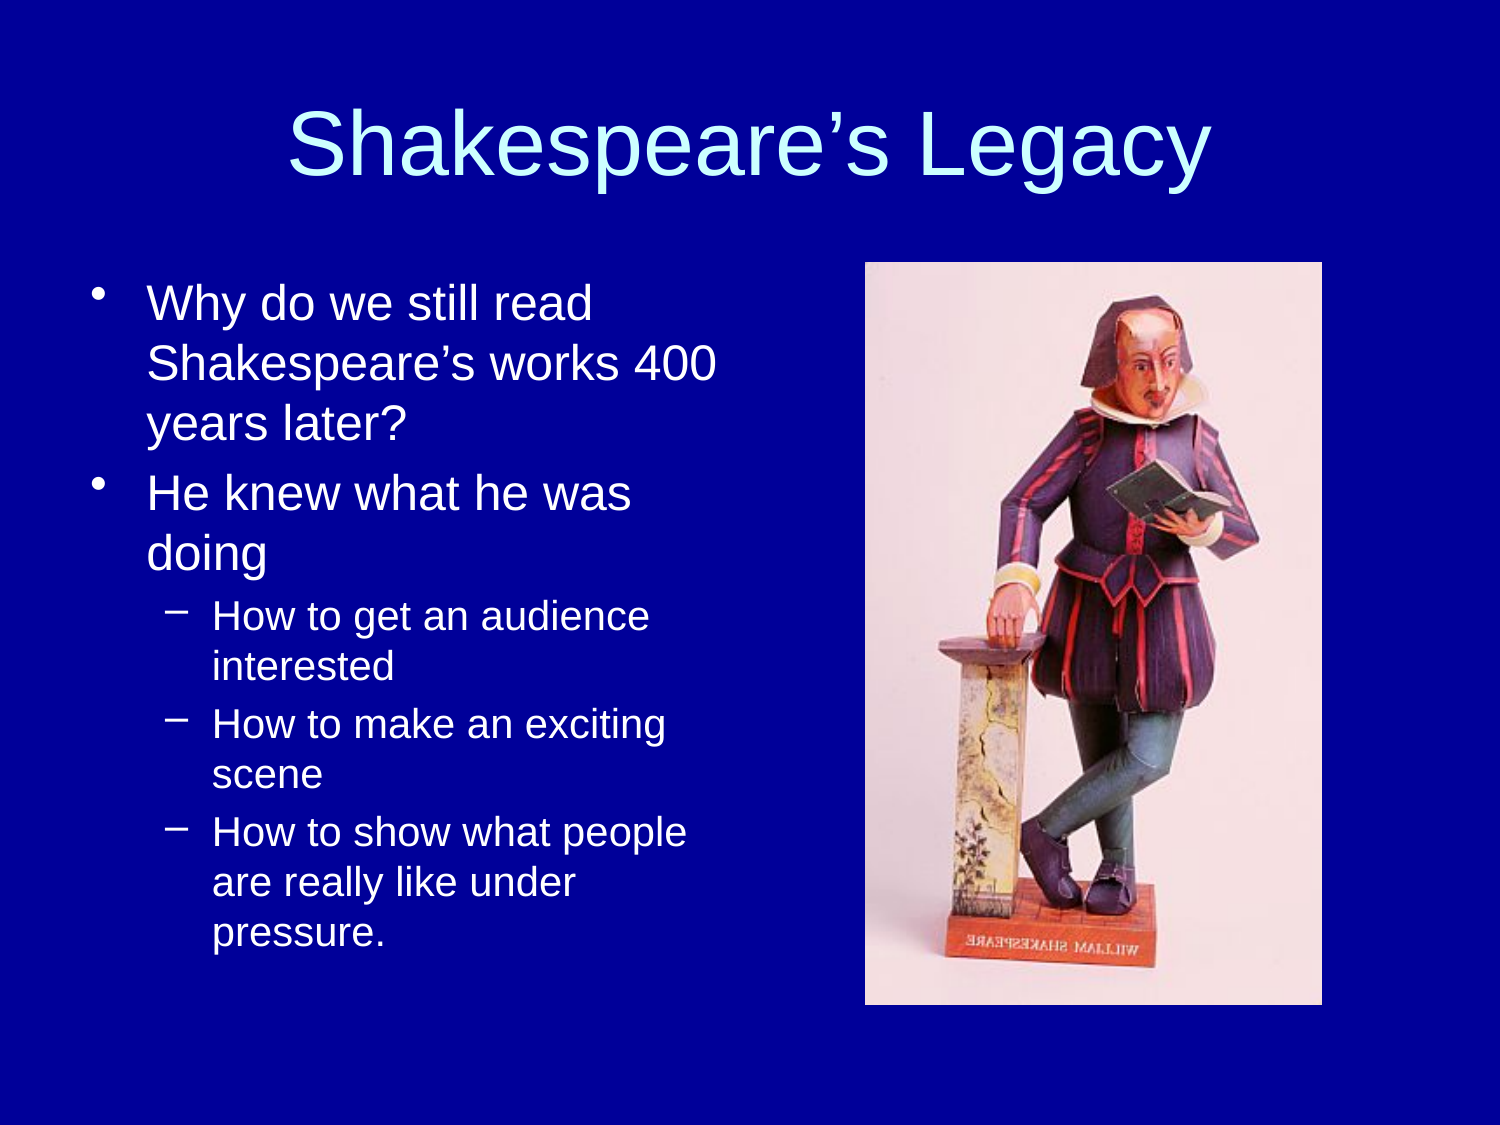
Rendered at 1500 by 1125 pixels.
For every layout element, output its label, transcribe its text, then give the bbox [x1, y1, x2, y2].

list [865, 262, 1323, 1006]
title Shakespeare’s Legacy [74, 44, 1426, 233]
list Why do we still read Shakespeare’s works 400 years later? He knew what he was doing How to get an audience interested How to make an exciting scene How to show what people are really like under pressure. [74, 262, 738, 1006]
